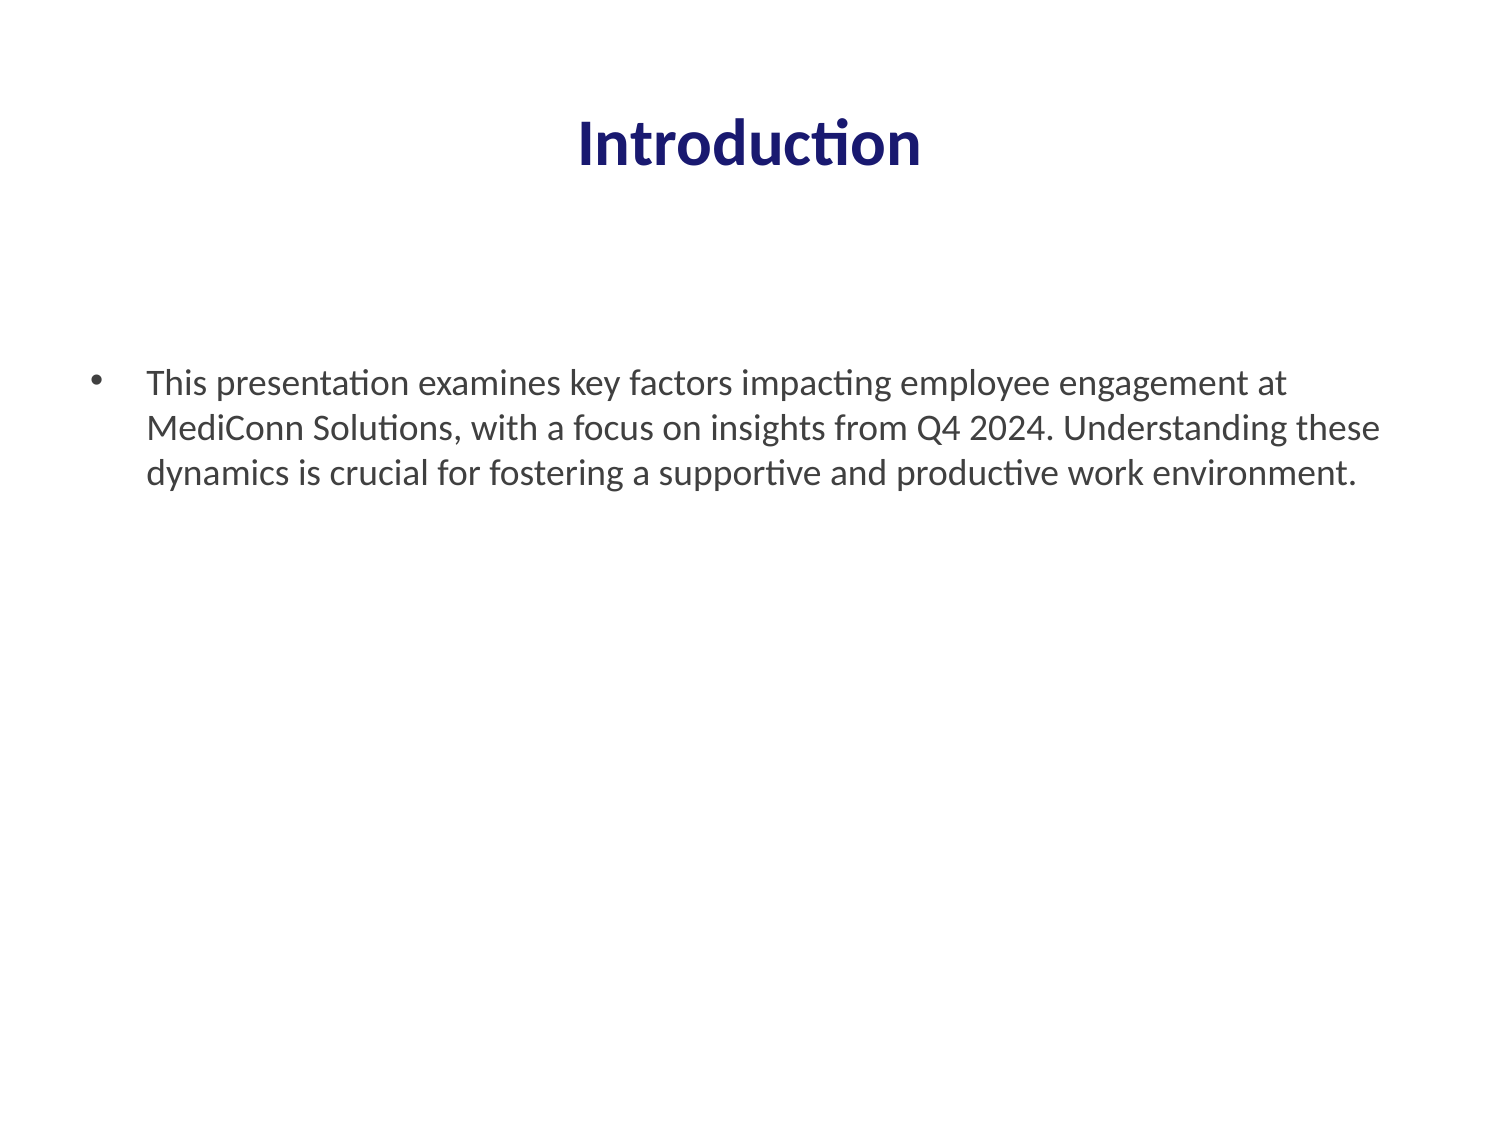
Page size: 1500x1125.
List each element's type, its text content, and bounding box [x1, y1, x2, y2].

title Introduction [75, 45, 1425, 233]
list This presentation examines key factors impacting employee engagement at MediConn Solutions, with a focus on insights from Q4 2024. Understanding these dynamics is crucial for fostering a supportive and productive work environment. [75, 262, 1425, 1005]
